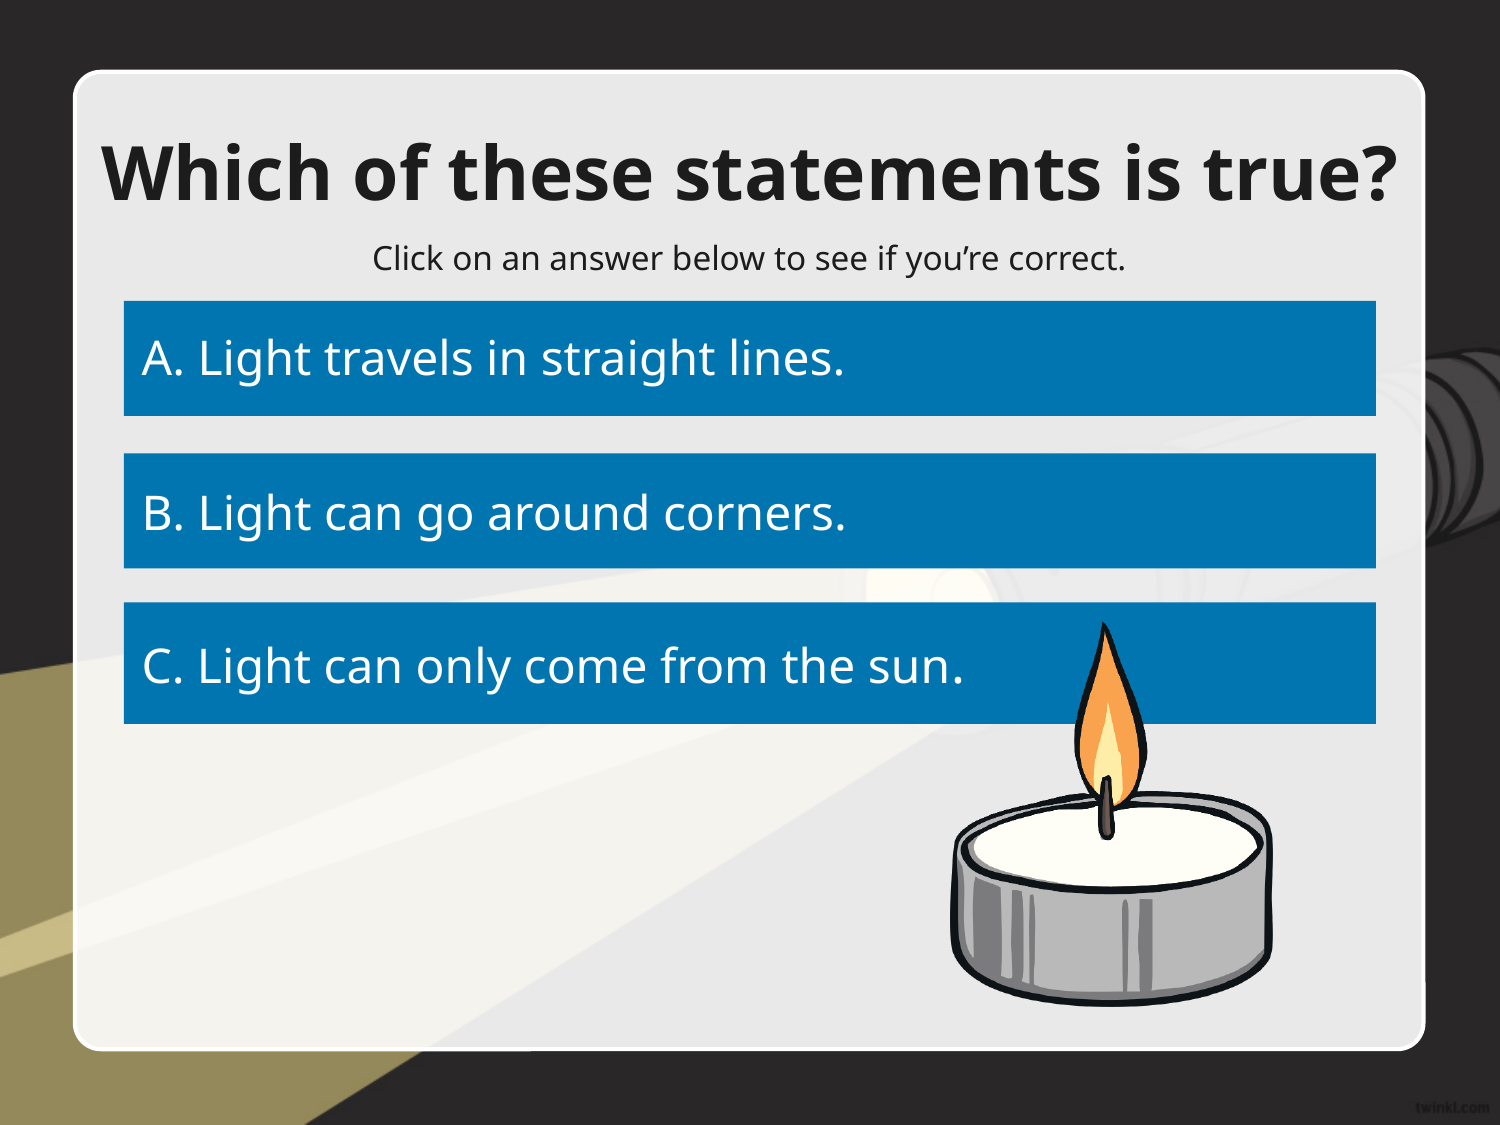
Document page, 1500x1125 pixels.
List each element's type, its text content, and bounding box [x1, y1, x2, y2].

text_box A. Light travels in straight lines. [123, 300, 1376, 416]
picture [0, 0, 1500, 1125]
text_box C. Light can only come from the sun. [123, 602, 1376, 724]
text_box B. Light can go around corners. [123, 453, 1376, 569]
text_box Which of these statements is true? [75, 125, 1425, 226]
text_box Click on an answer below to see if you’re correct. [369, 225, 1131, 290]
